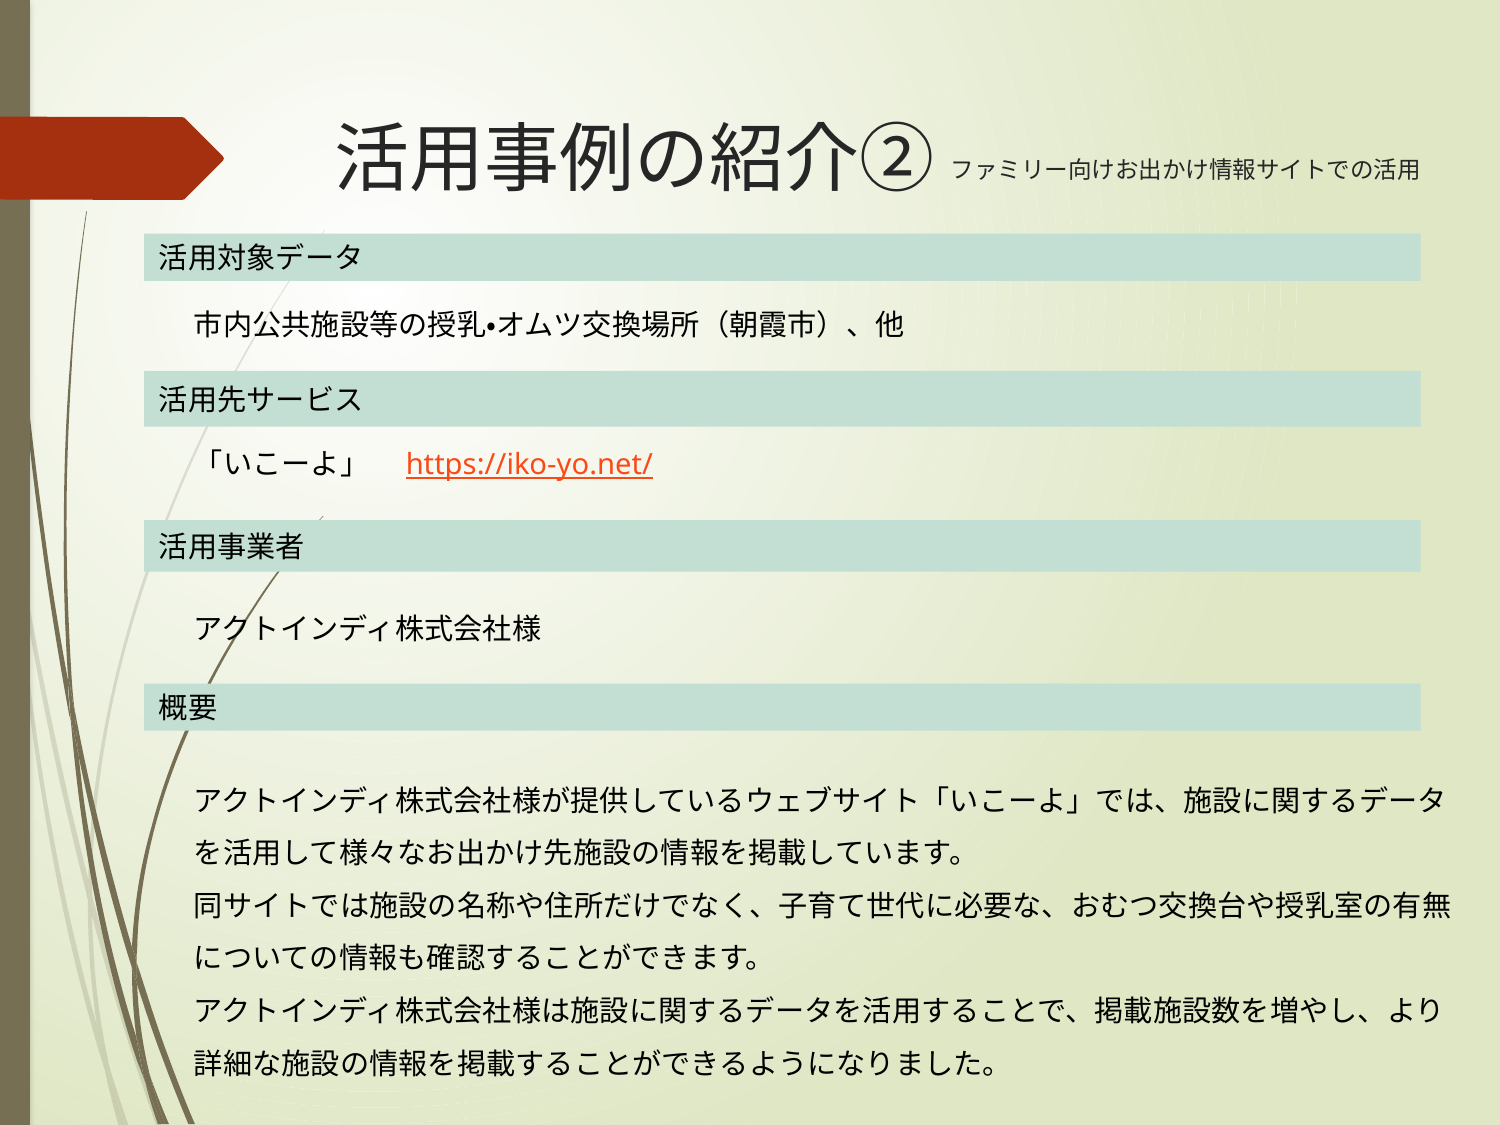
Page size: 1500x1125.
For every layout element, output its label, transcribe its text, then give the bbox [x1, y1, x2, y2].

text_box ファミリー向けお出かけ情報サイトでの活用 [935, 146, 1469, 209]
text_box アクトインディ株式会社様が提供しているウェブサイト「いこーよ」では、施設に関するデータを活用して様々なお出かけ先施設の情報を掲載しています。 同サイトでは施設の名称や住所だけでなく、子育て世代に必要な、おむつ交換台や授乳室の有無についての情報も確認することができます。 アクトインディ株式会社様は施設に関するデータを活用することで、掲載施設数を増やし、より詳細な施設の情報を掲載することができるようになりました。 [179, 756, 1483, 1093]
text_box 活用対象データ [143, 232, 1422, 282]
text_box 市内公共施設等の授乳・オムツ交換場所（朝霞市）、他 [179, 280, 1466, 354]
text_box 概要 [143, 682, 1422, 732]
text_box アクトインディ株式会社様 [179, 585, 1383, 714]
text_box 活用事業者 [143, 519, 1422, 573]
text_box 「いこーよ」 https://iko-yo.net/ [179, 417, 1383, 519]
title 活用事例の紹介② [319, 102, 1400, 232]
text_box 活用先サービス [143, 370, 1422, 428]
